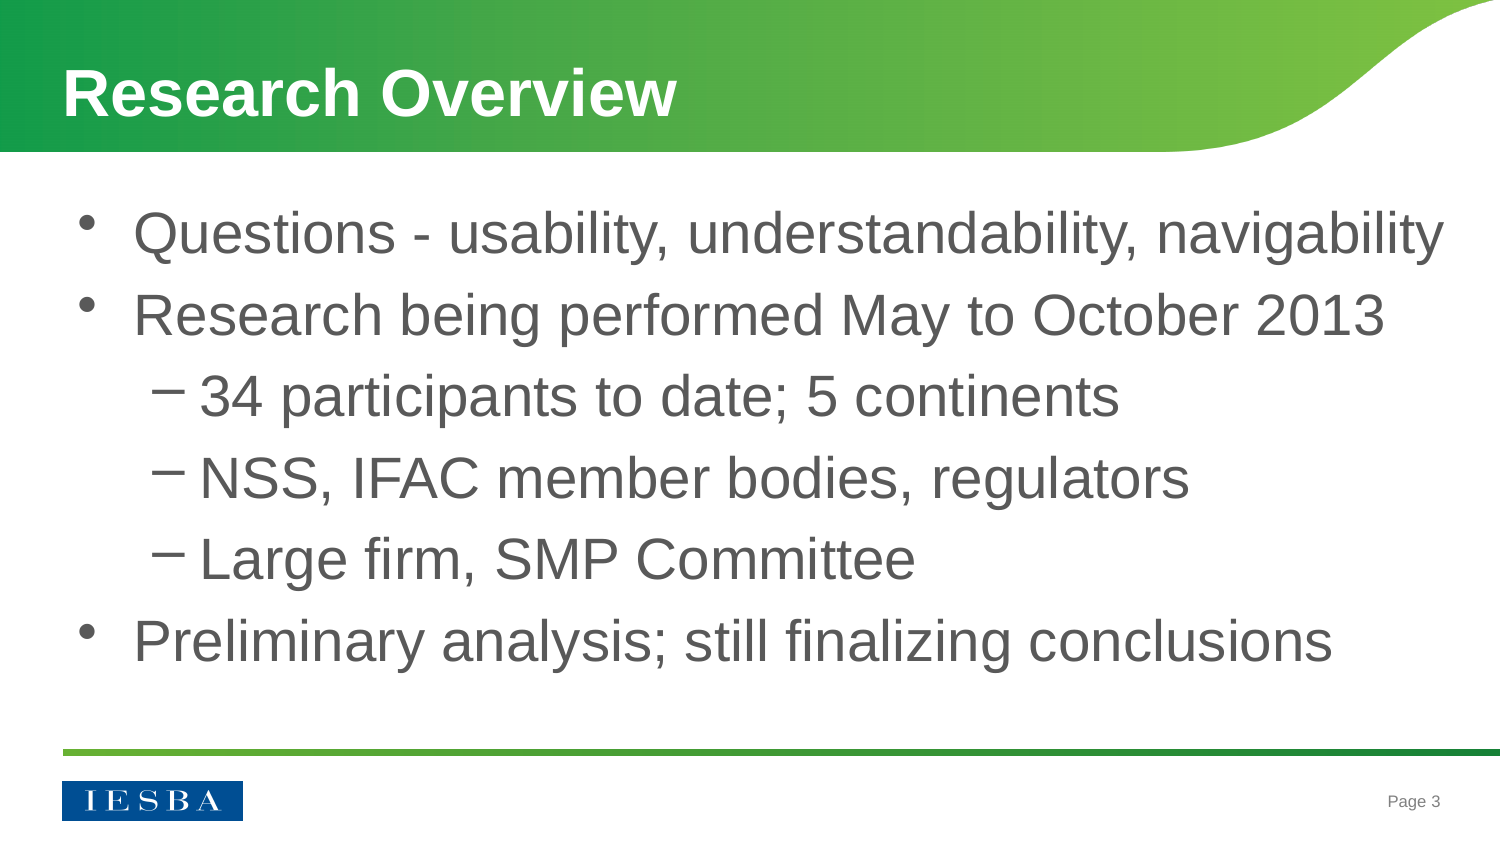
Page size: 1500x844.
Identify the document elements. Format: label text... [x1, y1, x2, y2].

picture [0, 0, 1497, 152]
list Questions - usability, understandability, navigability Research being performed May to October 2013 34 participants to date; 5 continents NSS, IFAC member bodies, regulators Large firm, SMP Committee Preliminary analysis; still finalizing conclusions [62, 187, 1475, 735]
title Research Overview [62, 57, 1300, 123]
picture [62, 781, 243, 821]
